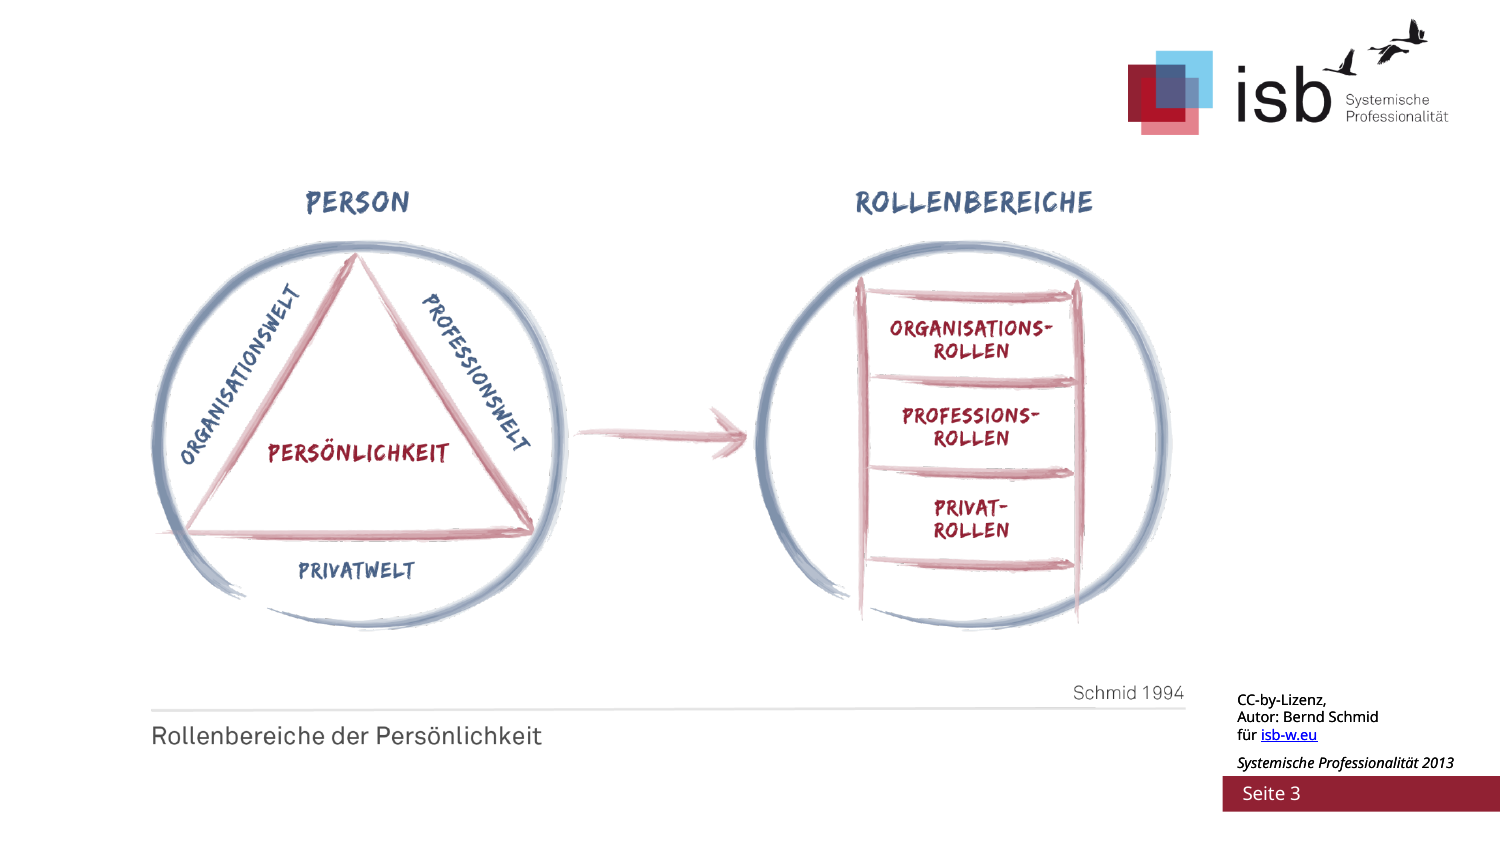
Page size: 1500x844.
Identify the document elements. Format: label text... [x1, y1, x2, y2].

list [113, 138, 1210, 765]
text_box CC-by-Lizenz, Autor: Bernd Schmid für isb-w.eu Systemische Professionalität 2013 [1222, 543, 1500, 844]
picture [1128, 14, 1461, 139]
